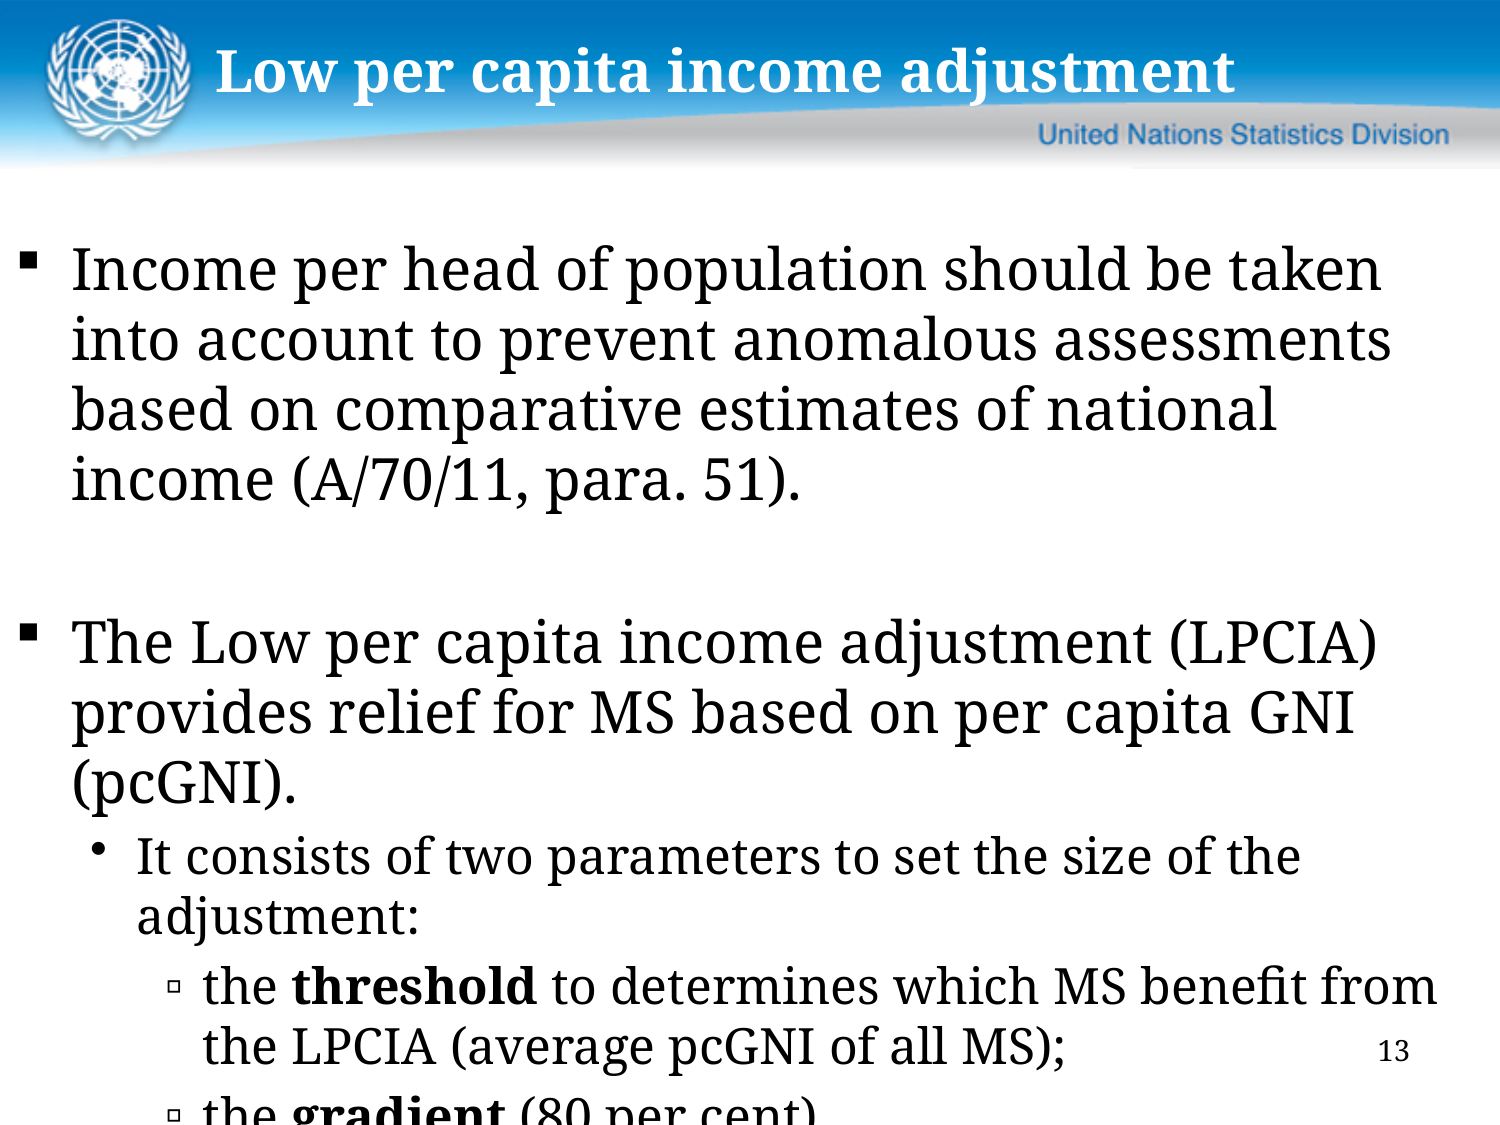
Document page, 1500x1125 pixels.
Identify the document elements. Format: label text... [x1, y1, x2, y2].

slide_number 13 [1074, 1024, 1425, 1103]
title Low per capita income adjustment [200, 12, 1488, 125]
list Income per head of population should be taken into account to prevent anomalous assessments based on comparative estimates of national income (A/70/11, para. 51). The Low per capita income adjustment (LPCIA) provides relief for MS based on per capita GNI (pcGNI). It consists of two parameters to set the size of the adjustment: the threshold to determines which MS benefit from the LPCIA (average pcGNI of all MS); the gradient (80 per cent). [0, 224, 1500, 1125]
picture [0, 0, 1500, 169]
